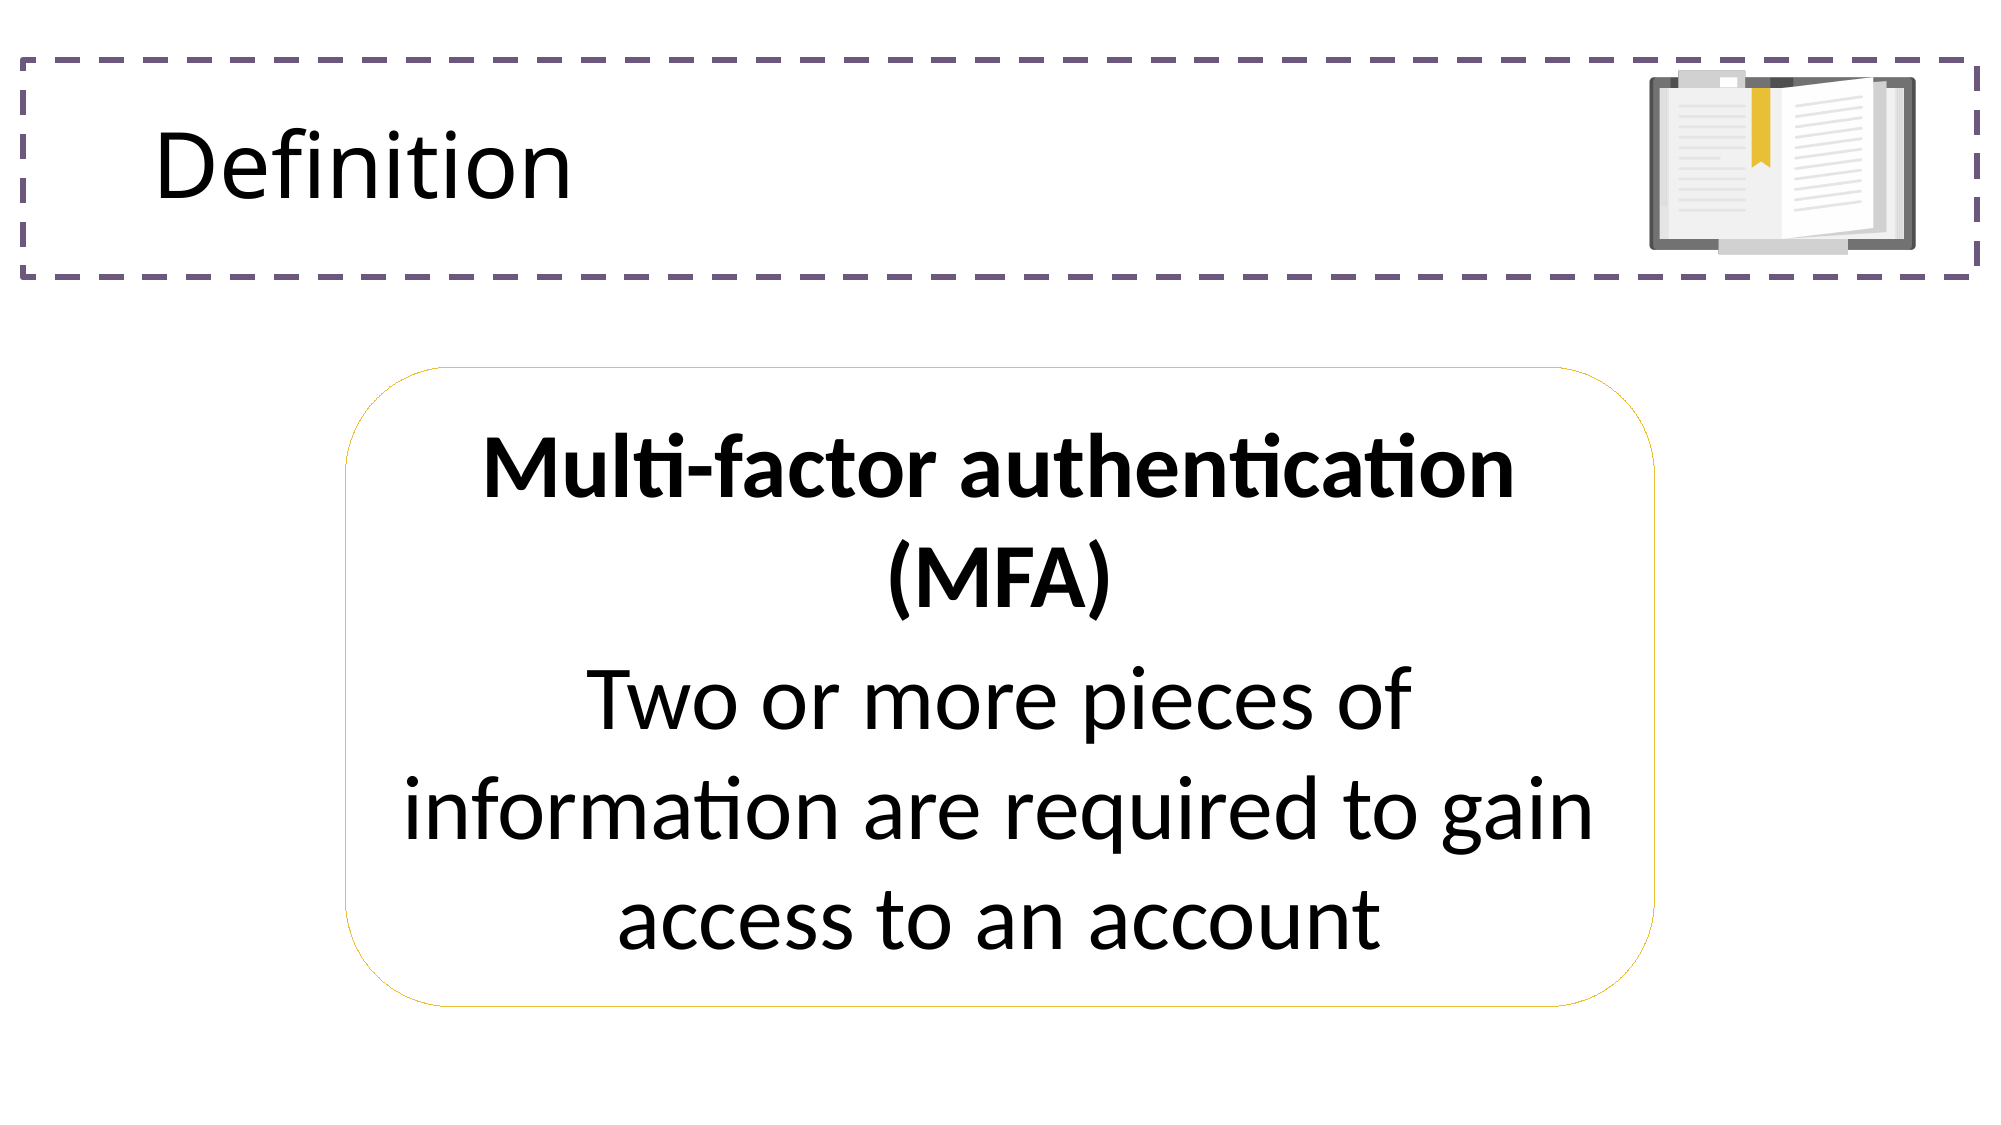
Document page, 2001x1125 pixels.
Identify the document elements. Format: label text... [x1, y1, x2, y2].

picture [1649, 0, 1955, 341]
text_box Multi-factor authentication (MFA) Two or more pieces of information are required to gain access to an account [345, 367, 1655, 1007]
title Definition [137, 59, 1863, 278]
